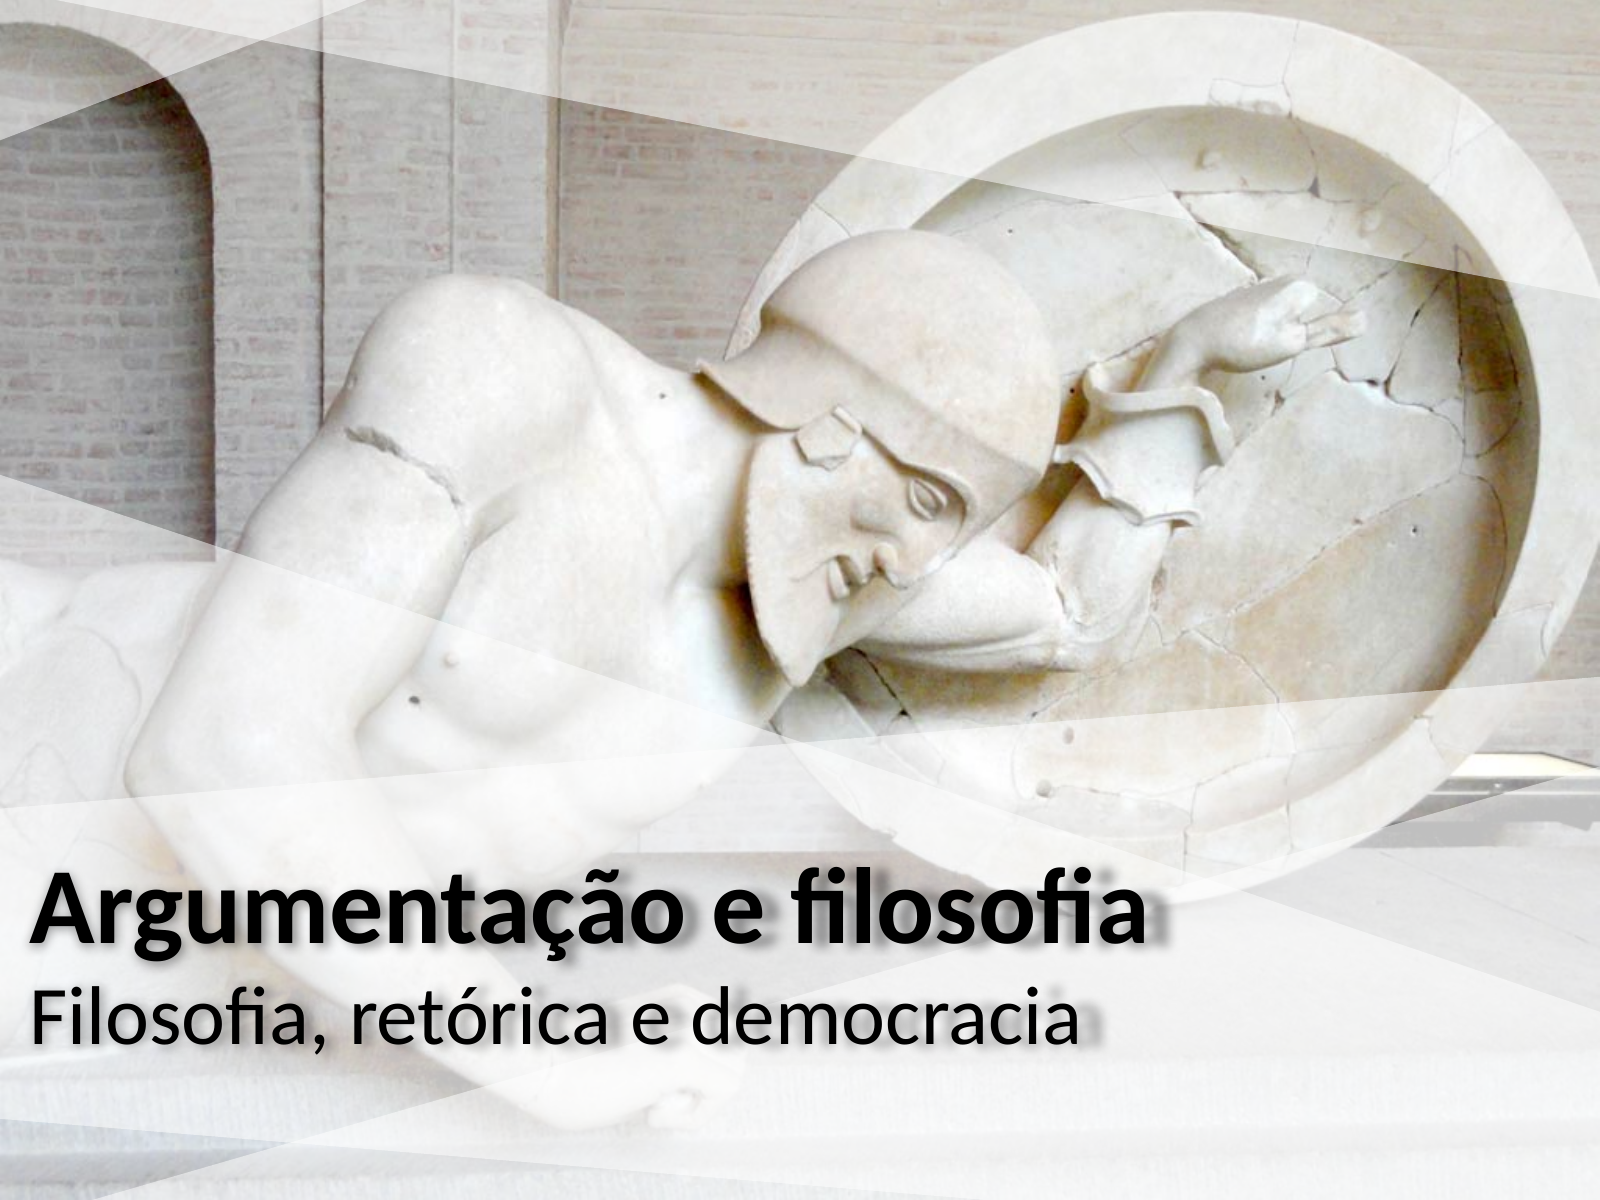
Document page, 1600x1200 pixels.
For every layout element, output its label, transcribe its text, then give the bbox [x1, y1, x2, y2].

text_box Argumentação e filosofia [0, 816, 1600, 1001]
picture [0, 41, 1600, 742]
text_box Filosofia, retórica e democracia [0, 1012, 1572, 1174]
